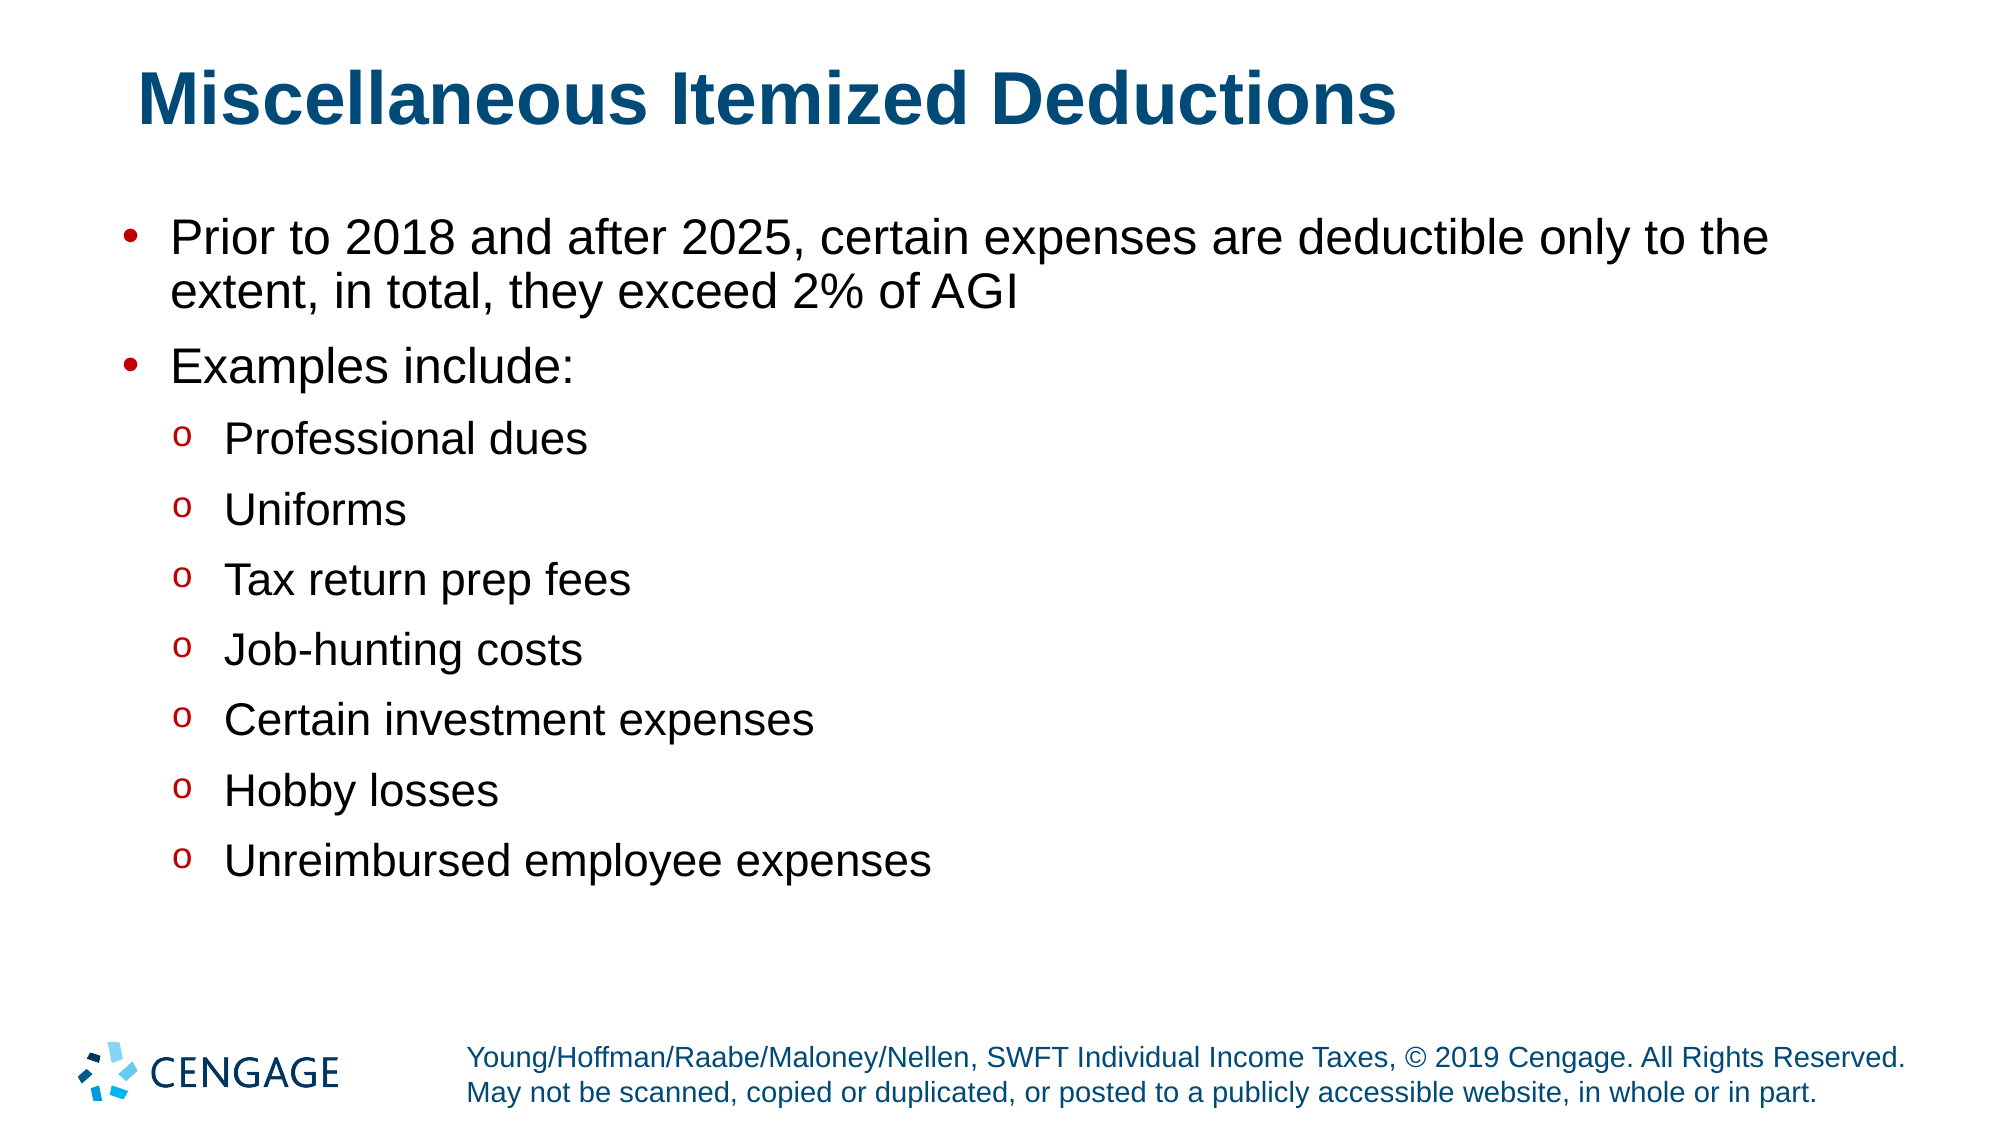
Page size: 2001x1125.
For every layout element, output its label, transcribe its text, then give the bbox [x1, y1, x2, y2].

list Prior to 2018 and after 2025, certain expenses are deductible only to the extent, in total, they exceed 2% of A G I Examples include: Professional dues Uniforms Tax return prep fees Job-hunting costs Certain investment expenses Hobby losses Unreimbursed employee expenses [121, 211, 1880, 894]
picture [78, 1042, 338, 1101]
title Miscellaneous Itemized Deductions [137, 59, 1863, 171]
